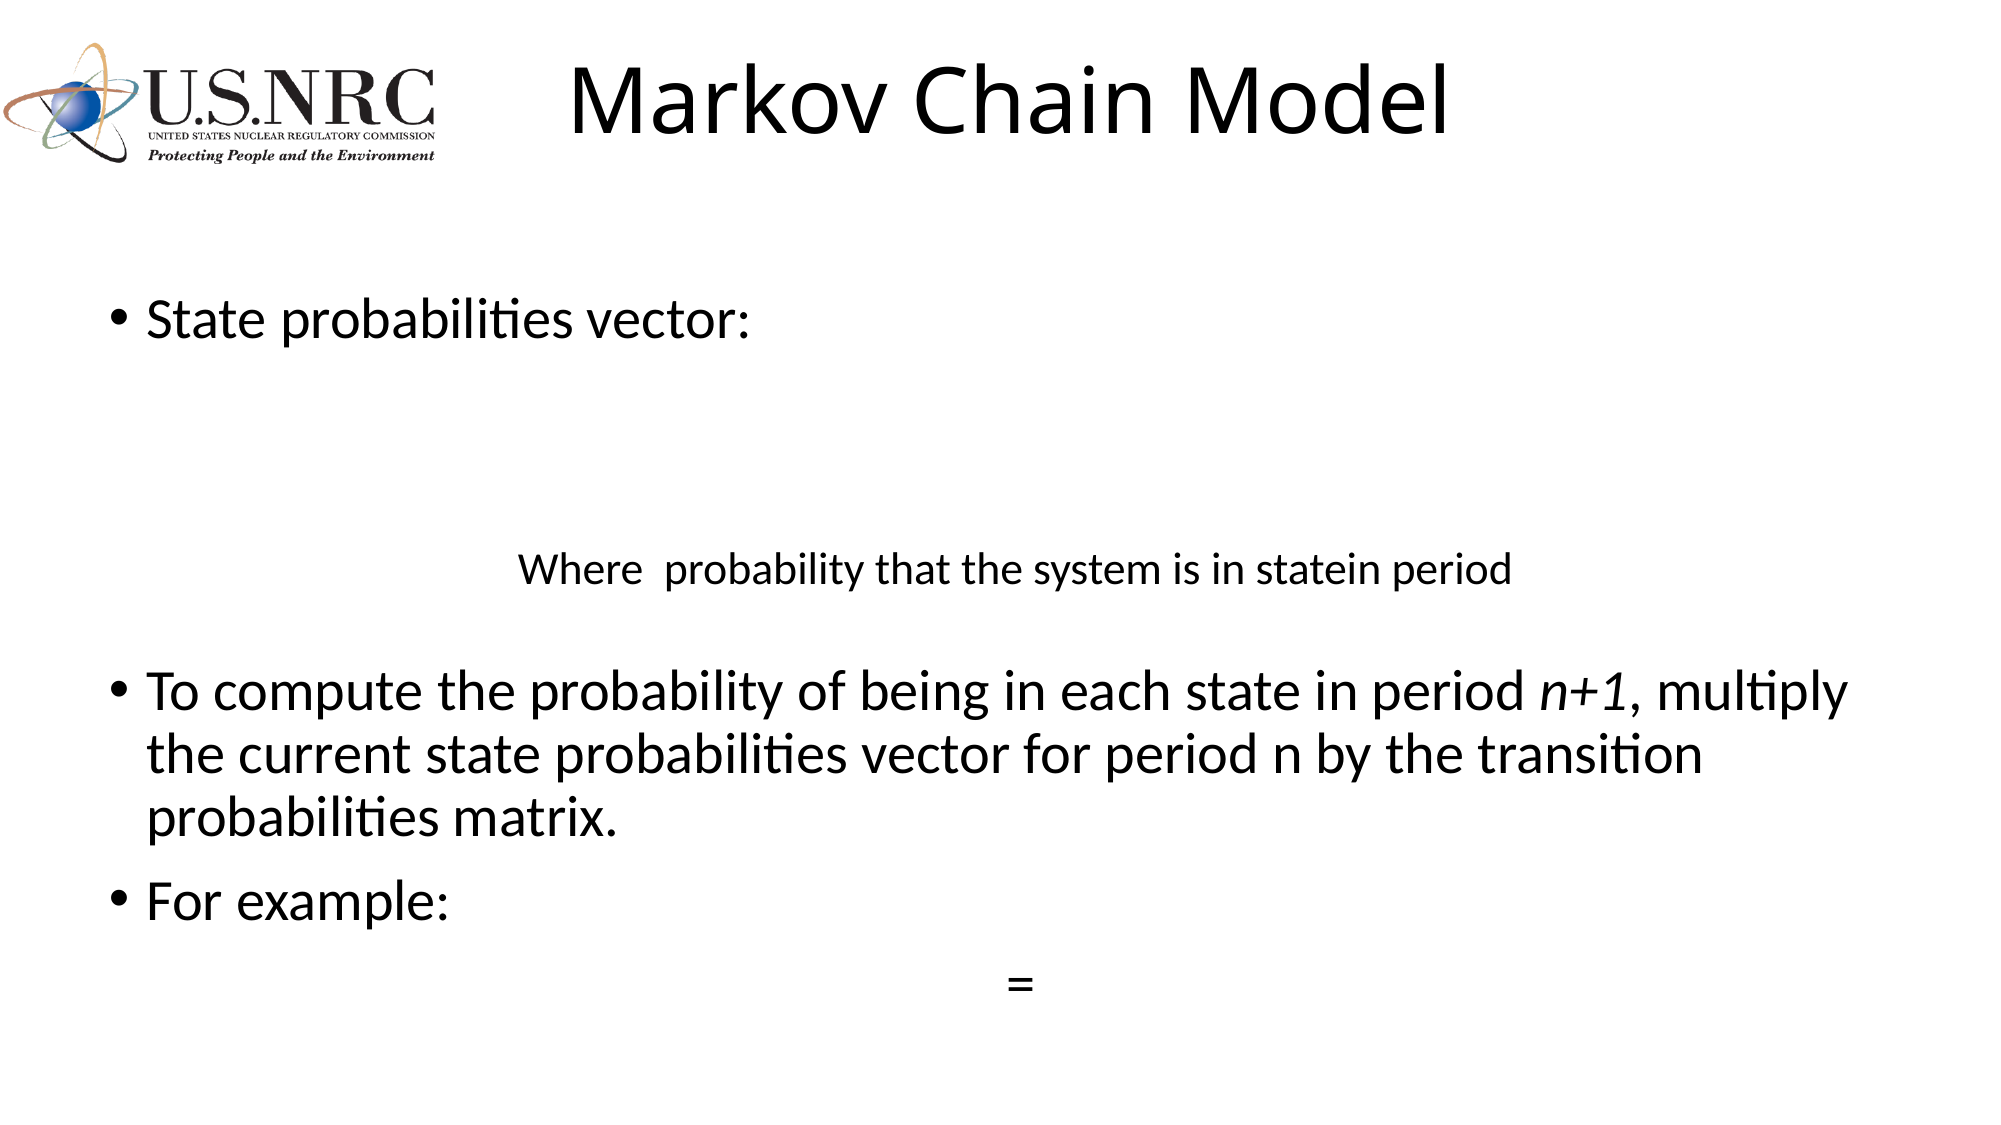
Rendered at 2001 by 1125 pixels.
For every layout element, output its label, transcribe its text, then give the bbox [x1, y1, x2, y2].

picture [0, 38, 438, 168]
title Markov Chain Model [551, 17, 1832, 190]
